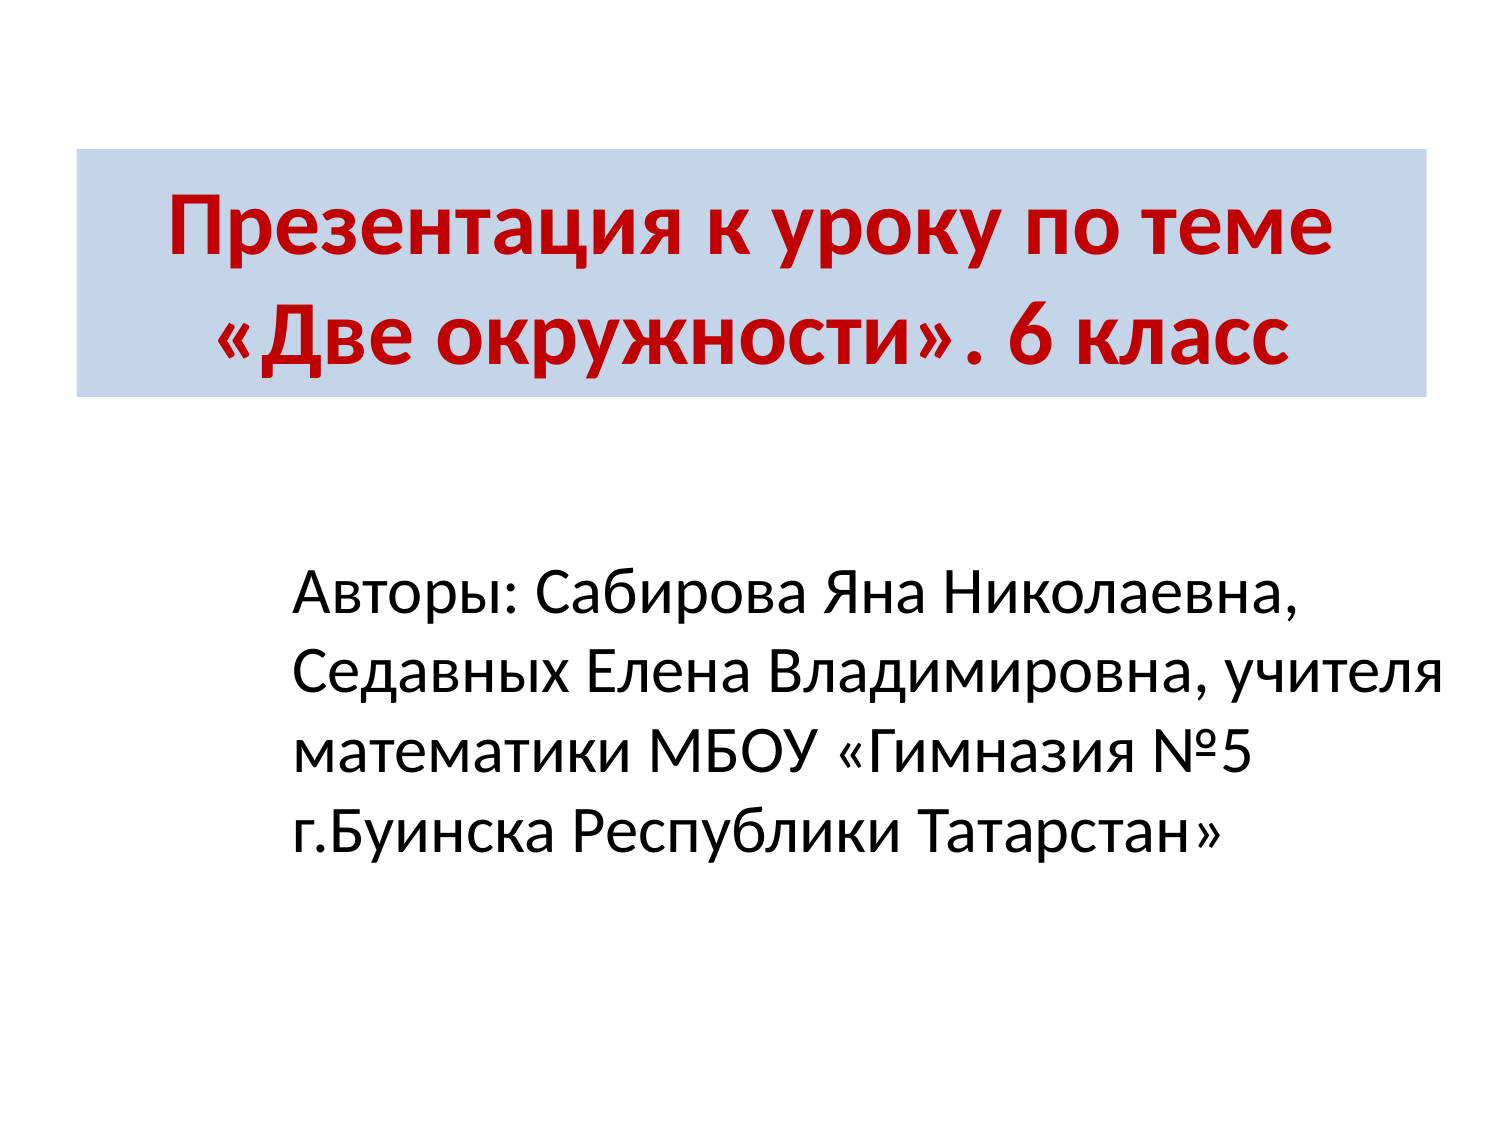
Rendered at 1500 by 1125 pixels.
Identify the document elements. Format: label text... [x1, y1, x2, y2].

list Авторы: Сабирова Яна Николаевна, Седавных Елена Владимировна, учителя математики МБОУ «Гимназия №5 г.Буинска Республики Татарстан» [277, 538, 1463, 1064]
title Презентация к уроку по теме «Две окружности». 6 класс [76, 149, 1427, 398]
